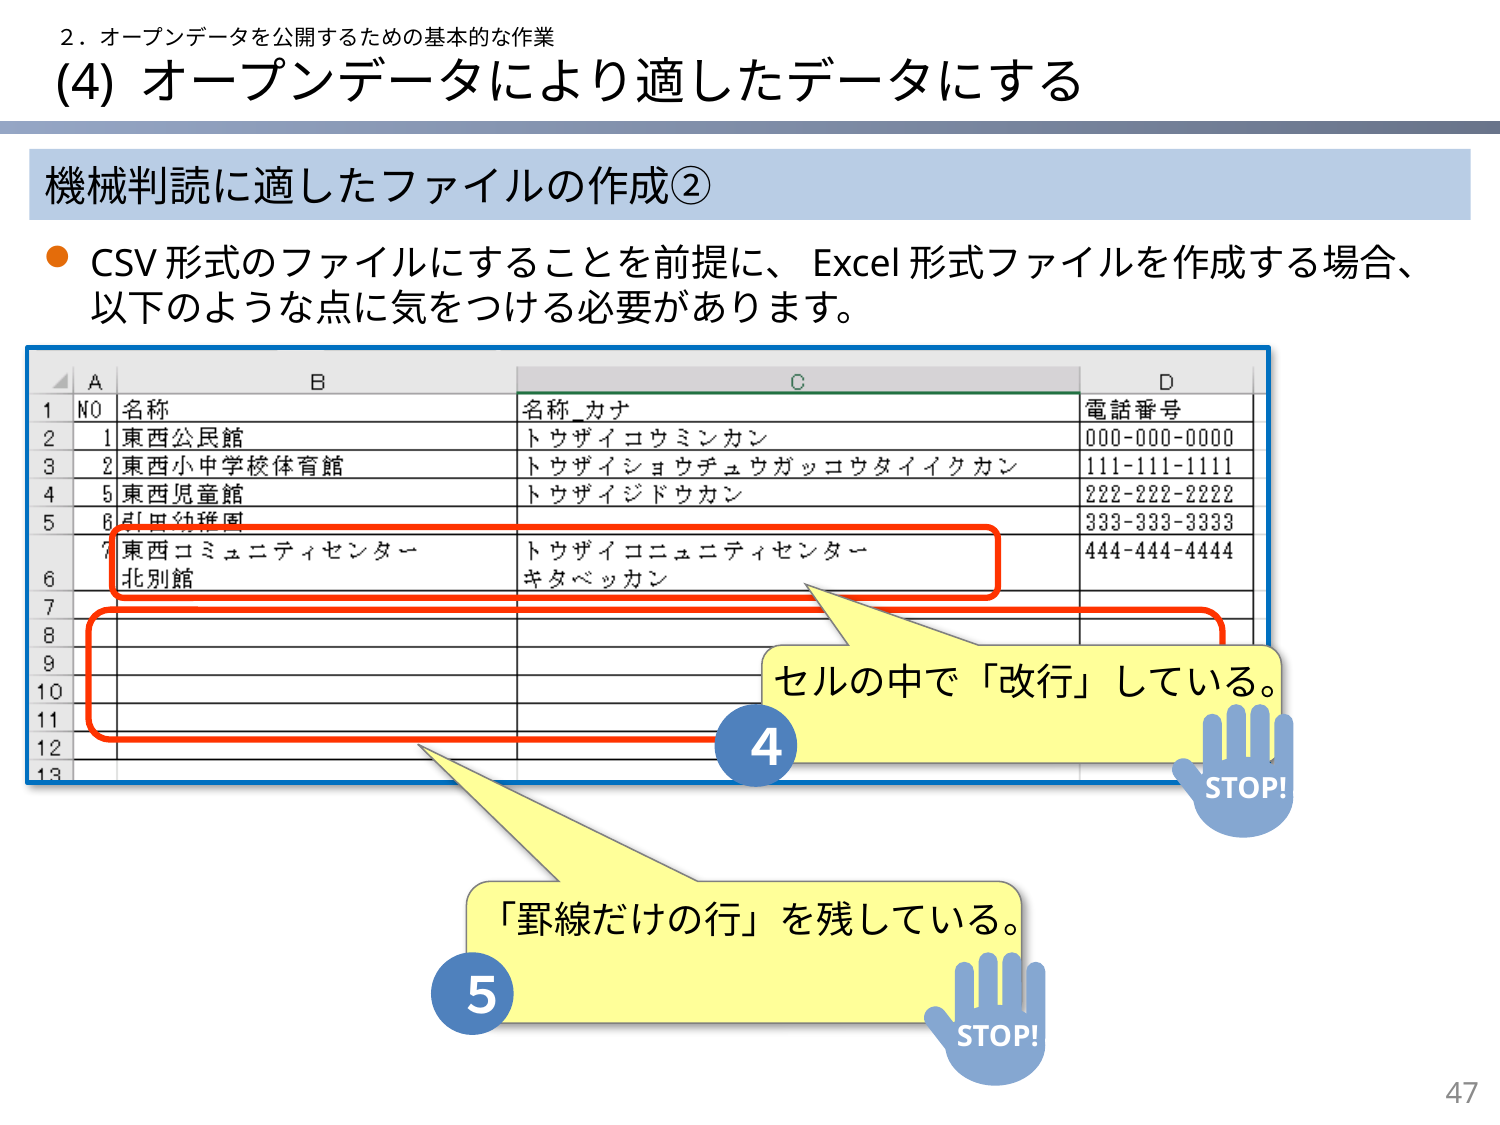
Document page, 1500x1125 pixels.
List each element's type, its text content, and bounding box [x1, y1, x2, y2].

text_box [1186, 704, 1294, 838]
title (4) オープンデータにより適したデータにする [41, 58, 1459, 119]
picture [29, 349, 1267, 781]
text_box 機械判読に適したファイルの作成② [28, 148, 1472, 221]
text_box セルの中で「改行」している。 [1267, 644, 1283, 704]
slide_number 46 [1411, 1070, 1495, 1118]
text_box ５ [429, 951, 515, 1036]
text_box ４ [732, 781, 779, 788]
text_box ２．オープンデータを公開するための基本的な作業 [41, 19, 1471, 58]
text_box 「罫線だけの行」を残している。 [454, 781, 1023, 1025]
text_box CSV形式のファイルにすることを前提に、Excel形式ファイルを作成する場合、以下のような点に気をつける必要があります。 [28, 231, 1483, 339]
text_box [938, 952, 1046, 1086]
